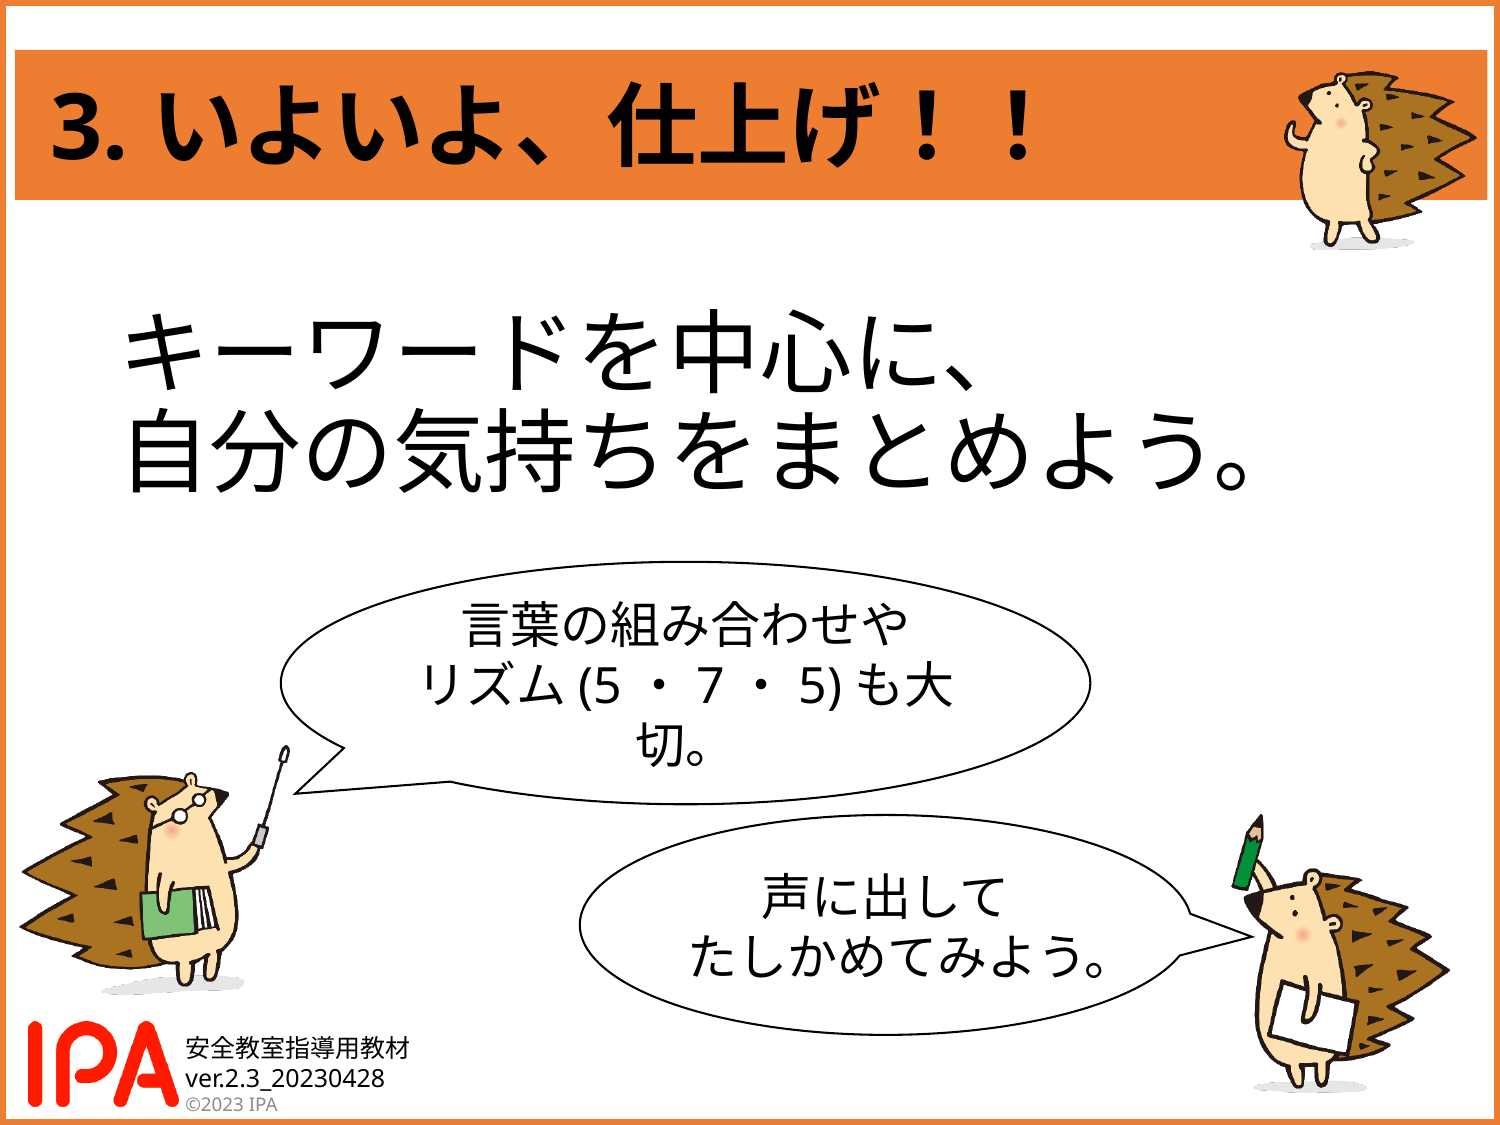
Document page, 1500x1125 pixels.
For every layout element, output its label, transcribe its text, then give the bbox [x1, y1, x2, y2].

picture [1284, 71, 1477, 250]
list キーワードを中心に、 自分の気持ちをまとめよう。 [103, 299, 1397, 1014]
picture [1231, 814, 1450, 1093]
text_box 声に出して たしかめてみよう。 [578, 813, 1231, 1036]
title 3.いよいよ、仕上げ！！ [35, 65, 1341, 195]
picture [28, 1021, 179, 1107]
text_box 言葉の組み合わせや リズム(5・7・5)も大切。 [279, 560, 1092, 806]
picture [19, 745, 290, 995]
